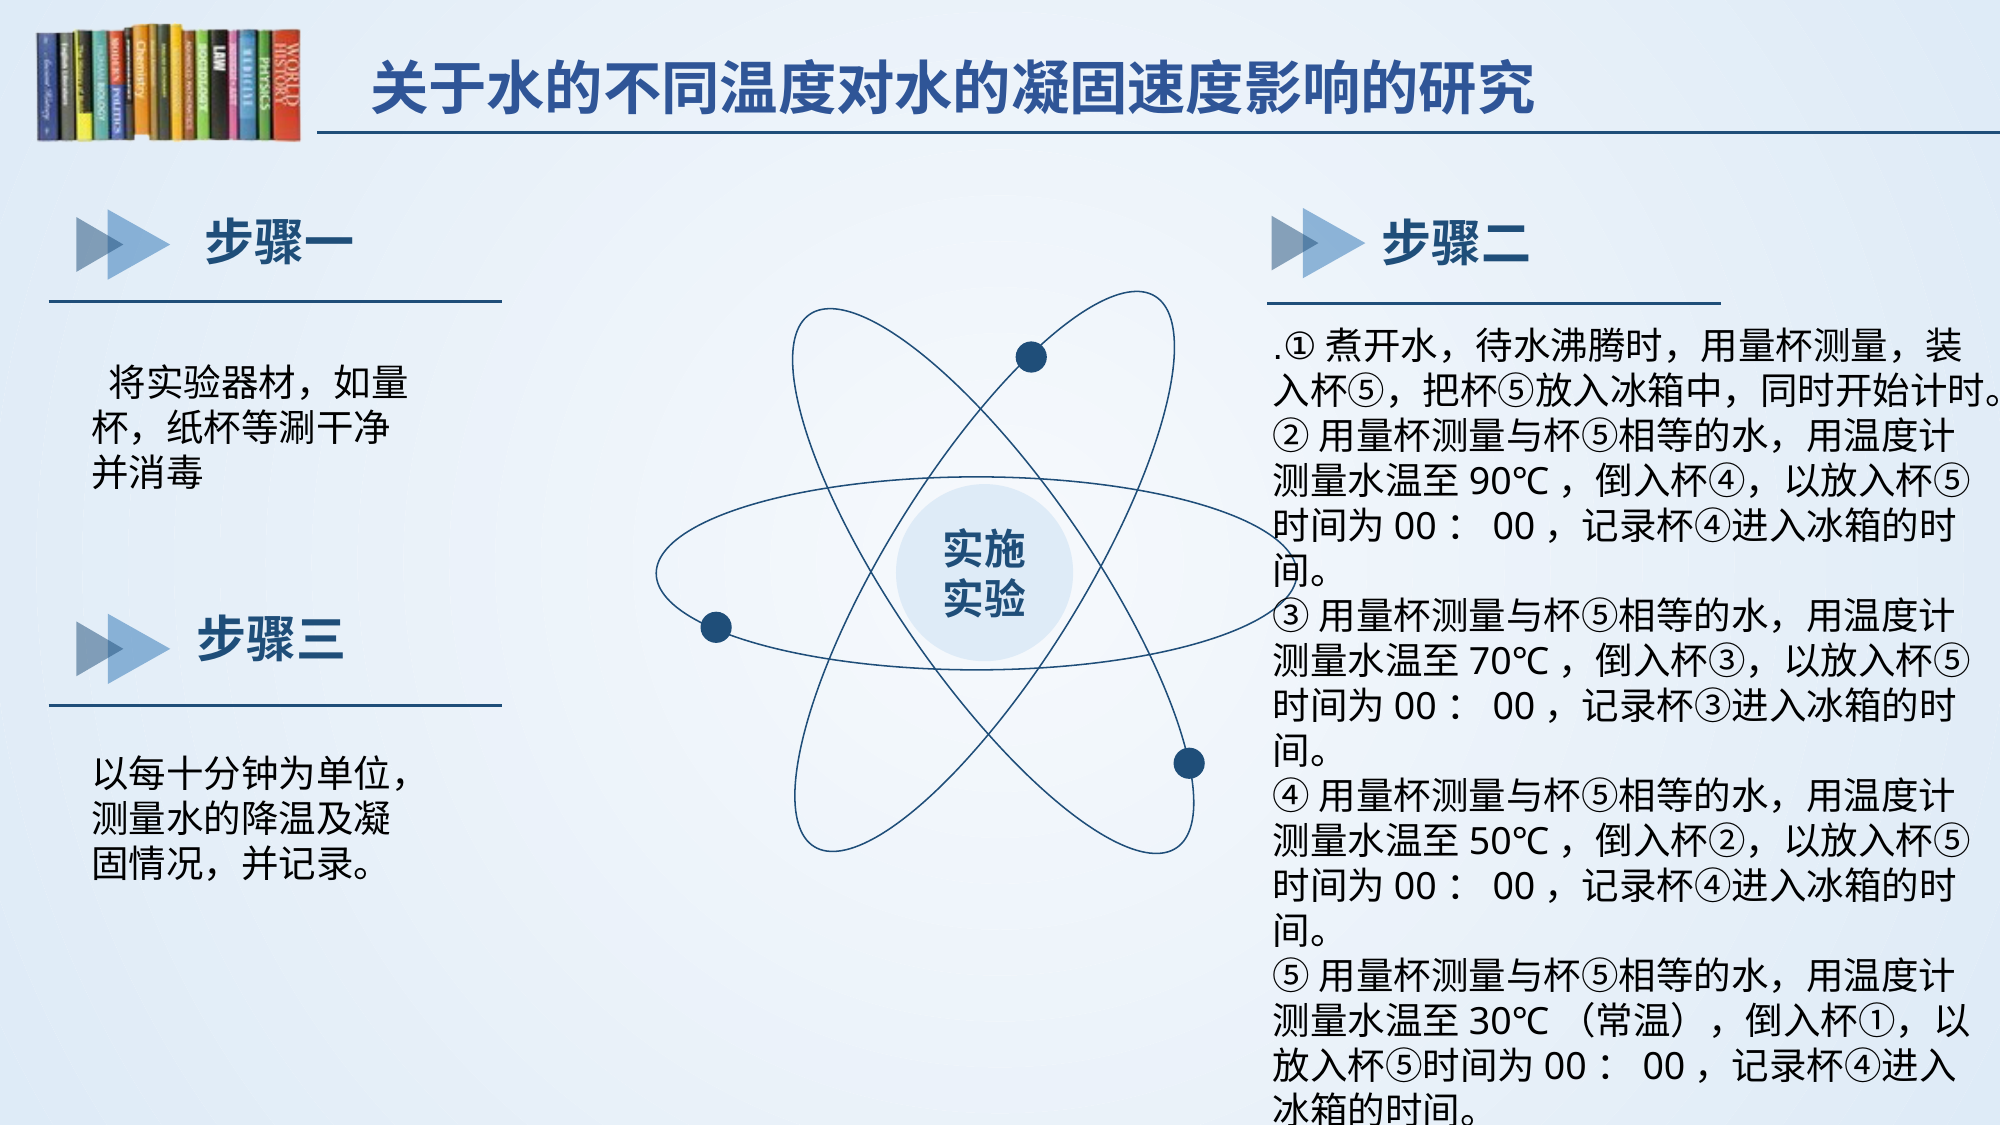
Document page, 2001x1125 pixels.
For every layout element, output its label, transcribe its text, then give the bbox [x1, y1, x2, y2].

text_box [1271, 207, 1366, 279]
text_box 步骤一 [190, 202, 545, 278]
text_box [791, 307, 1041, 487]
text_box 步骤三 [182, 600, 537, 676]
text_box 实施实验 [894, 483, 1075, 663]
text_box 以每十分钟为单位，测量水的降温及凝固情况，并记录。 [76, 742, 429, 974]
text_box .①煮开水，待水沸腾时，用量杯测量，装入杯⑤，把杯⑤放入冰箱中，同时开始计时。 ②用量杯测量与杯⑤相等的水，用温度计测量水温至90℃，倒入杯④，以放入杯⑤时间为00：00，记录杯④进入冰箱的时间。 ③用量杯测量与杯⑤相等的水，用温度计测量水温至70℃，倒入杯③，以放入杯⑤时间为00：00，记录杯③进入冰箱的时间。 ④用量杯测量与杯⑤相等的水，用温度计测量水温至50℃，倒入杯②，以放入杯⑤时间为00：00，记录杯④进入冰箱的时间。 ⑤用量杯测量与杯⑤相等的水，用温度计测量水温至30℃（常温），倒入杯①，以放入杯⑤时间为00：00，记录杯④进入冰箱的时间。 [1257, 314, 2000, 1091]
text_box [793, 660, 988, 853]
text_box [935, 656, 1195, 855]
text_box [76, 209, 171, 280]
text_box 步骤二 [1367, 204, 1722, 279]
text_box [655, 475, 1257, 671]
text_box 将实验器材，如量杯，纸杯等涮干净并消毒 [76, 351, 429, 563]
picture [23, 0, 317, 173]
text_box [1014, 340, 1048, 374]
text_box [699, 610, 733, 644]
text_box 关于水的不同温度对水的凝固速度影响的研究 [355, 43, 1722, 129]
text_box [76, 613, 171, 685]
text_box [1172, 746, 1206, 780]
text_box [981, 290, 1176, 489]
